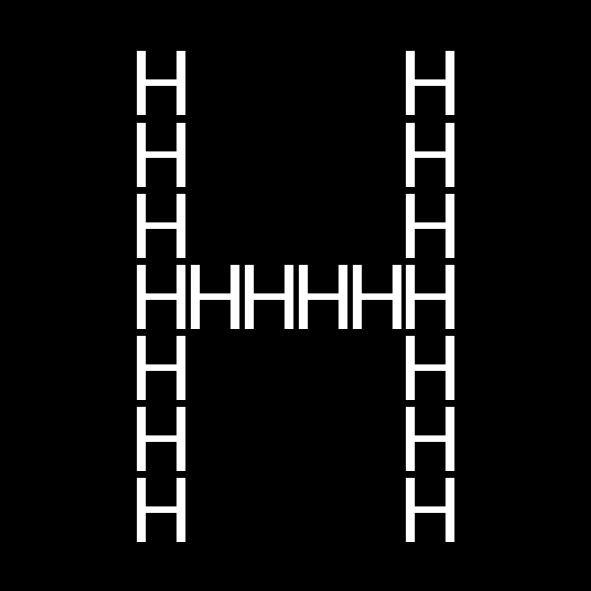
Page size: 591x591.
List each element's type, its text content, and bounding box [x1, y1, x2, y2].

text_box H [331, 222, 378, 357]
text_box H [223, 222, 277, 357]
text_box H [277, 222, 331, 357]
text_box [115, 8, 209, 573]
text_box H [213, 222, 223, 357]
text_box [383, 8, 478, 573]
